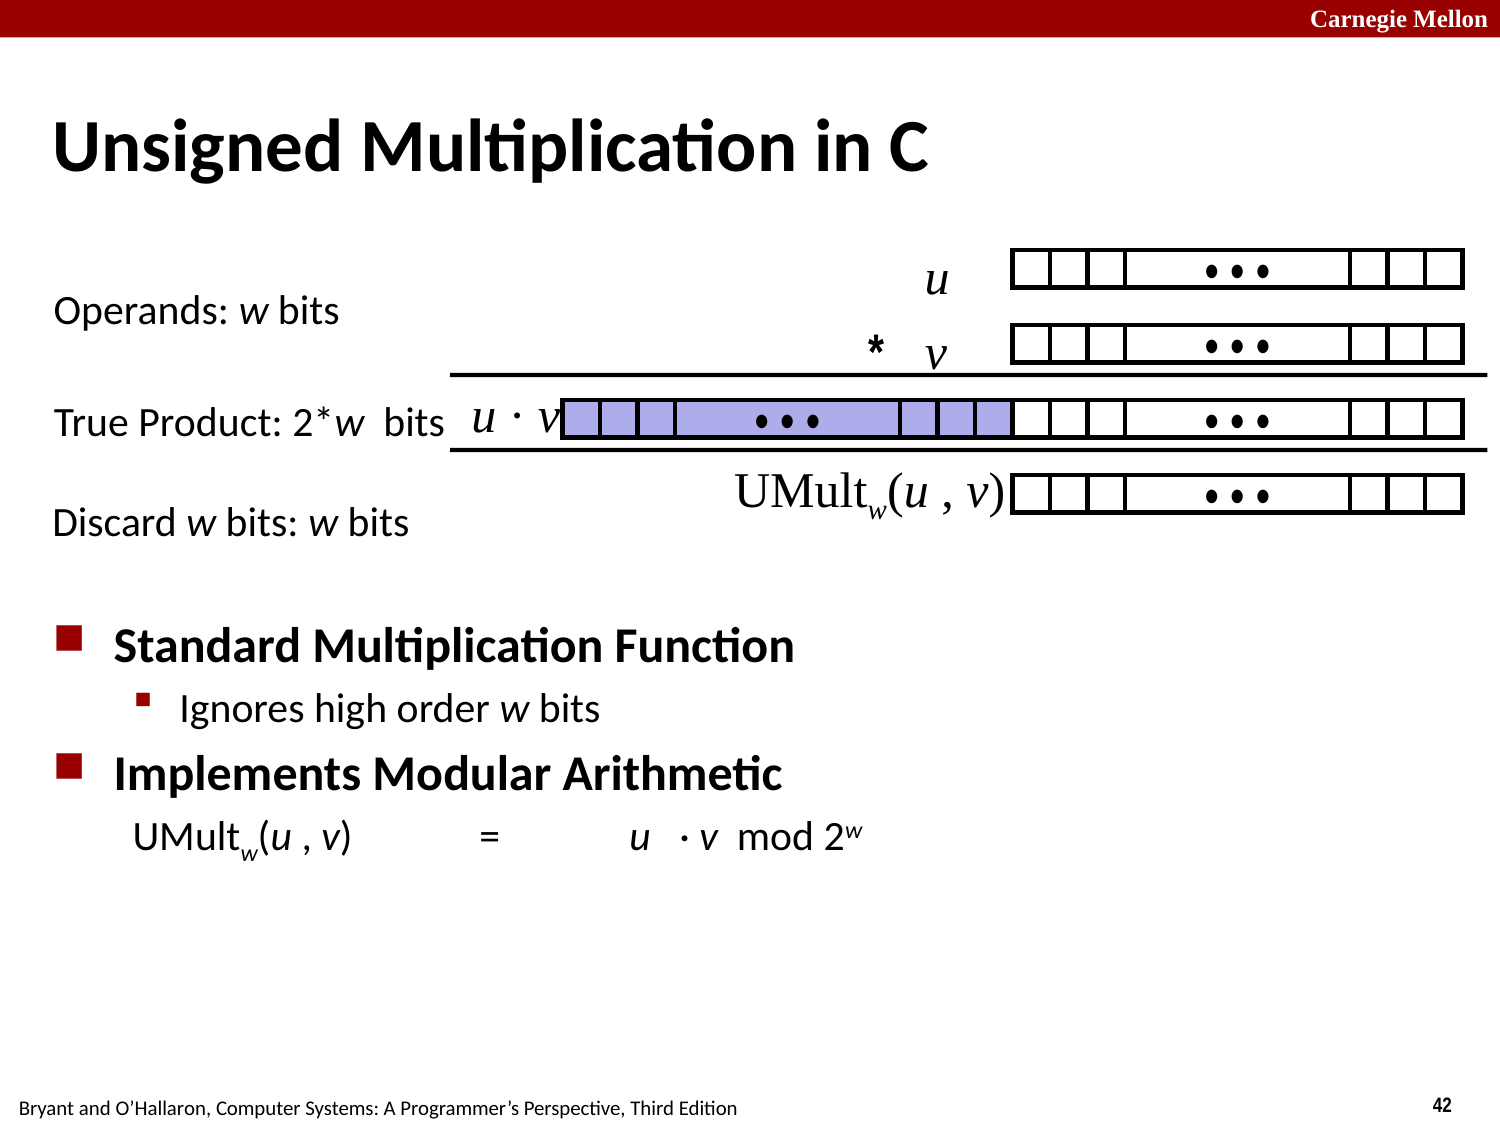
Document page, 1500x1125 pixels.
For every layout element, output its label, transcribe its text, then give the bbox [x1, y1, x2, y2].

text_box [1012, 249, 1463, 288]
list Standard Multiplication Function Ignores high order w bits Implements Modular Arithmetic UMultw(u , v) = u · v mod 2w [42, 604, 888, 875]
text_box UMultw(u , v) [719, 449, 1020, 533]
text_box Discard w bits: w bits [37, 487, 438, 553]
text_box u · v [456, 374, 575, 450]
text_box Operands: w bits [38, 275, 355, 340]
text_box v [910, 376, 962, 388]
text_box u [909, 237, 965, 313]
text_box True Product: 2*w bits [39, 387, 460, 453]
text_box * [853, 312, 900, 388]
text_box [1012, 474, 1463, 513]
text_box v [910, 312, 962, 375]
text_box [1013, 399, 1463, 438]
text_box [562, 399, 1013, 438]
title Unsigned Multiplication in C [37, 96, 1299, 188]
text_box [1012, 324, 1463, 363]
